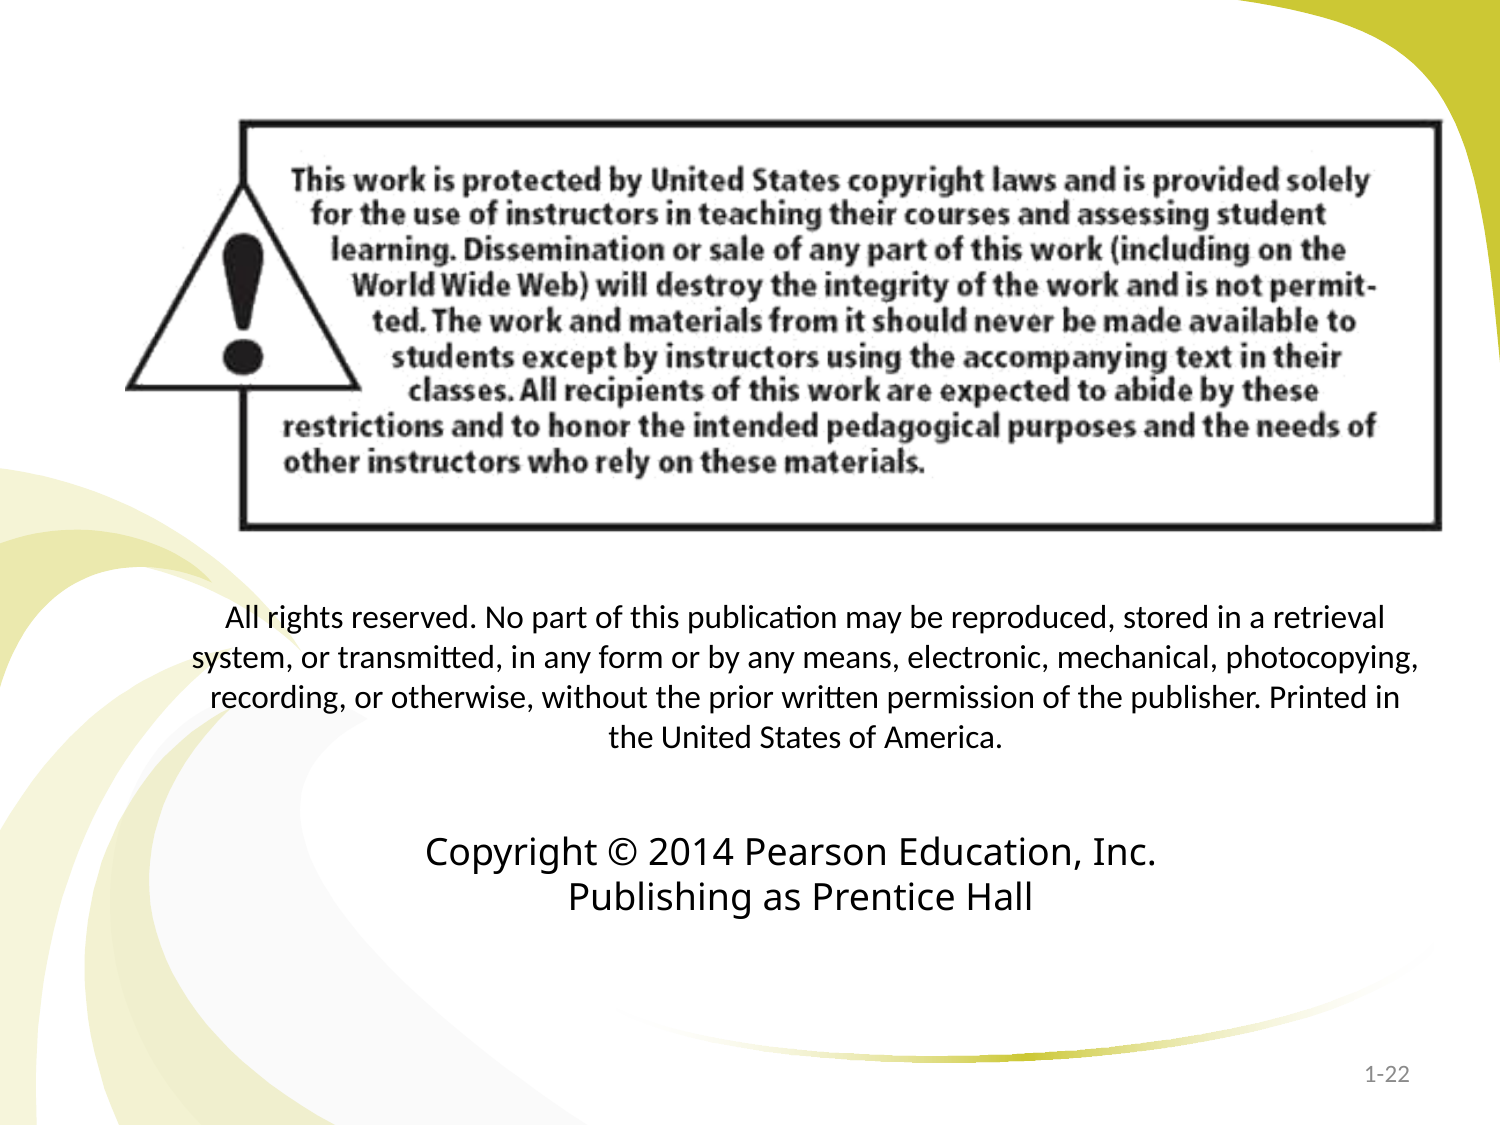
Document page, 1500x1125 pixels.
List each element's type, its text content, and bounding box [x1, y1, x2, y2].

text_box Copyright © 2014 Pearson Education, Inc. Publishing as Prentice Hall [174, 821, 1427, 926]
picture [124, 112, 1457, 548]
text_box All rights reserved. No part of this publication may be reproduced, stored in a retrieval system, or transmitted, in any form or by any means, electronic, mechanical, photocopying, recording, or otherwise, without the prior written permission of the publisher. Printed in the United States of America. [174, 588, 1438, 763]
slide_number 1-22 [1074, 1042, 1425, 1103]
